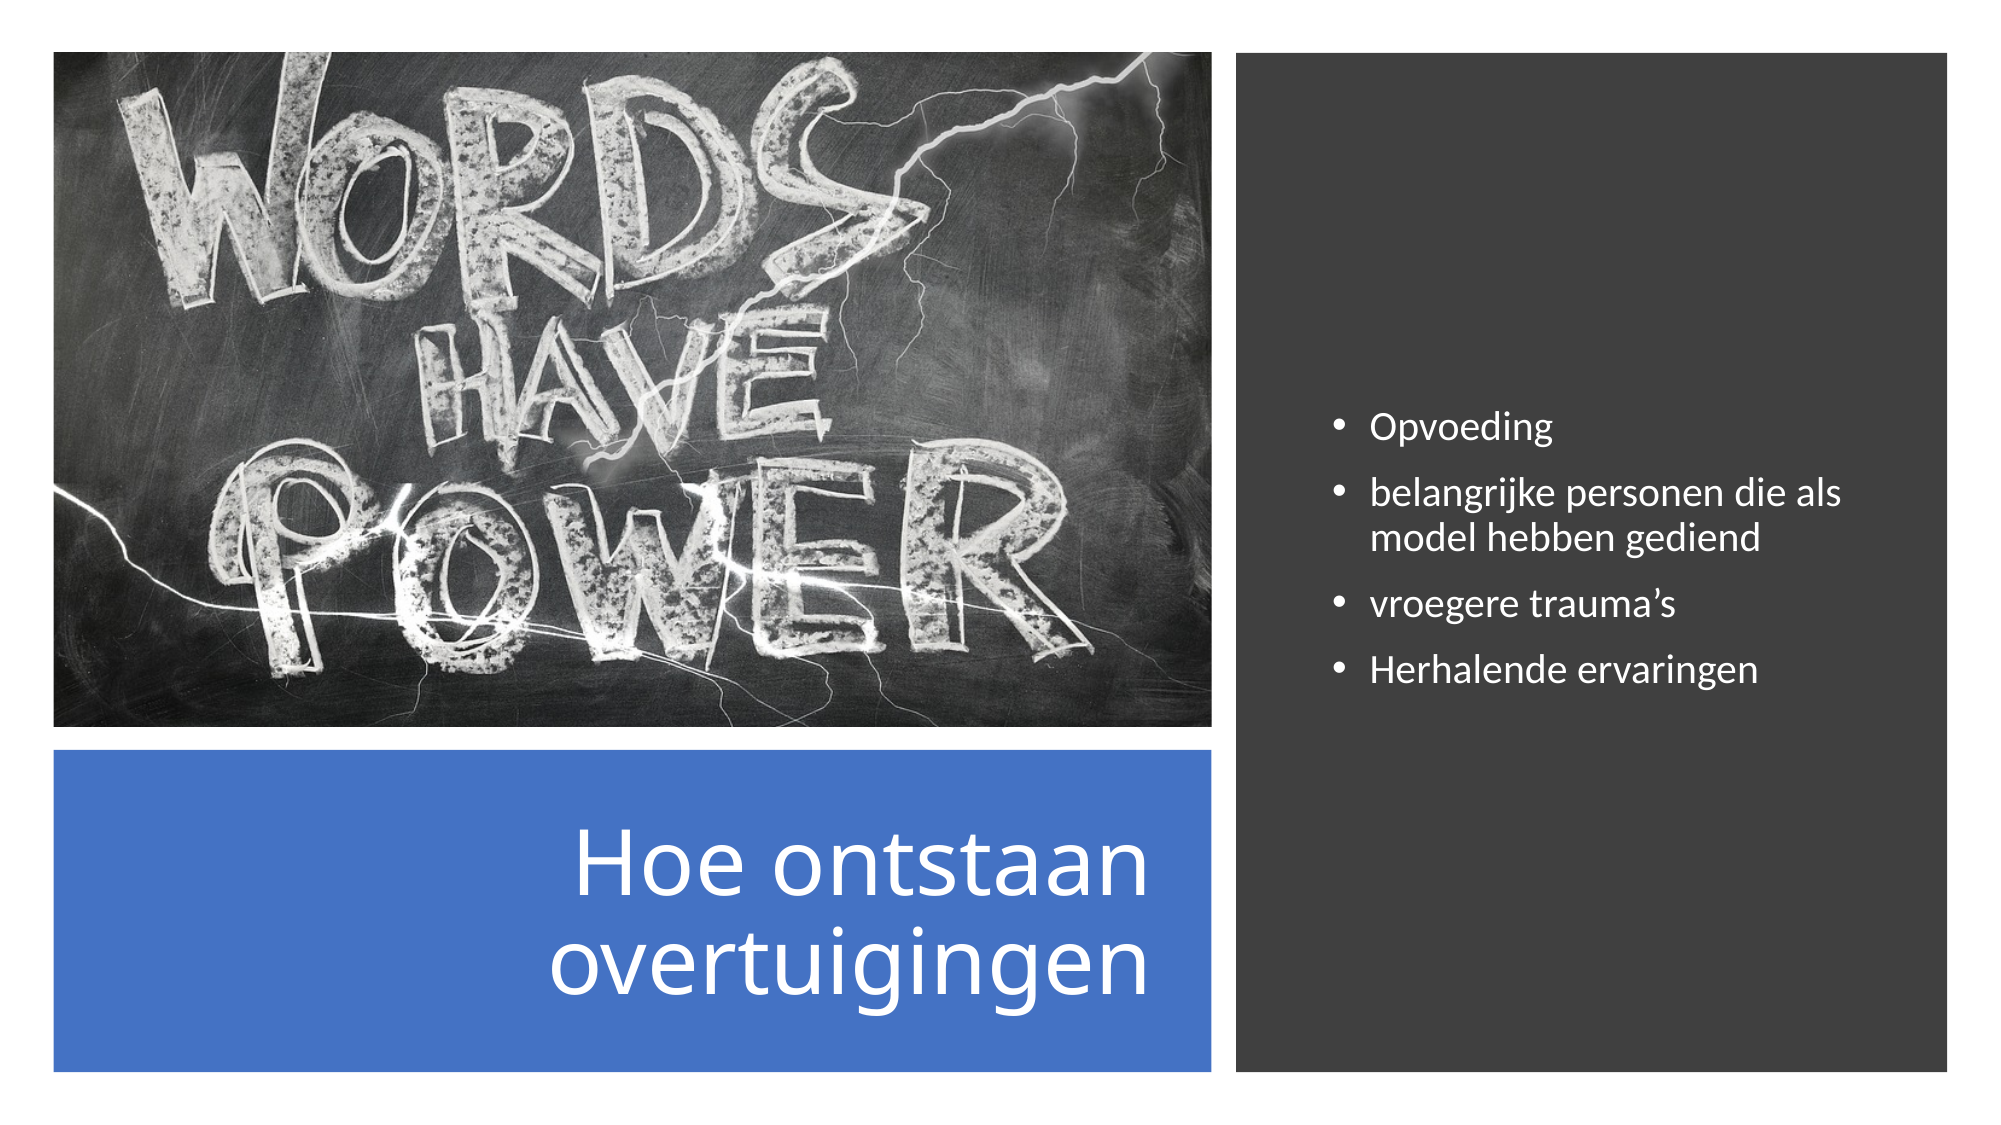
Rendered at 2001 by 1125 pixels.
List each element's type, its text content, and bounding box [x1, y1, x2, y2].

list Opvoeding belangrijke personen die als model hebben gediend vroegere trauma’s Herhalende ervaringen [1317, 150, 1879, 947]
picture [53, 52, 1212, 727]
title Hoe ontstaan overtuigingen [85, 782, 1168, 1049]
text_box [1235, 52, 1948, 1073]
text_box [53, 749, 1212, 1073]
